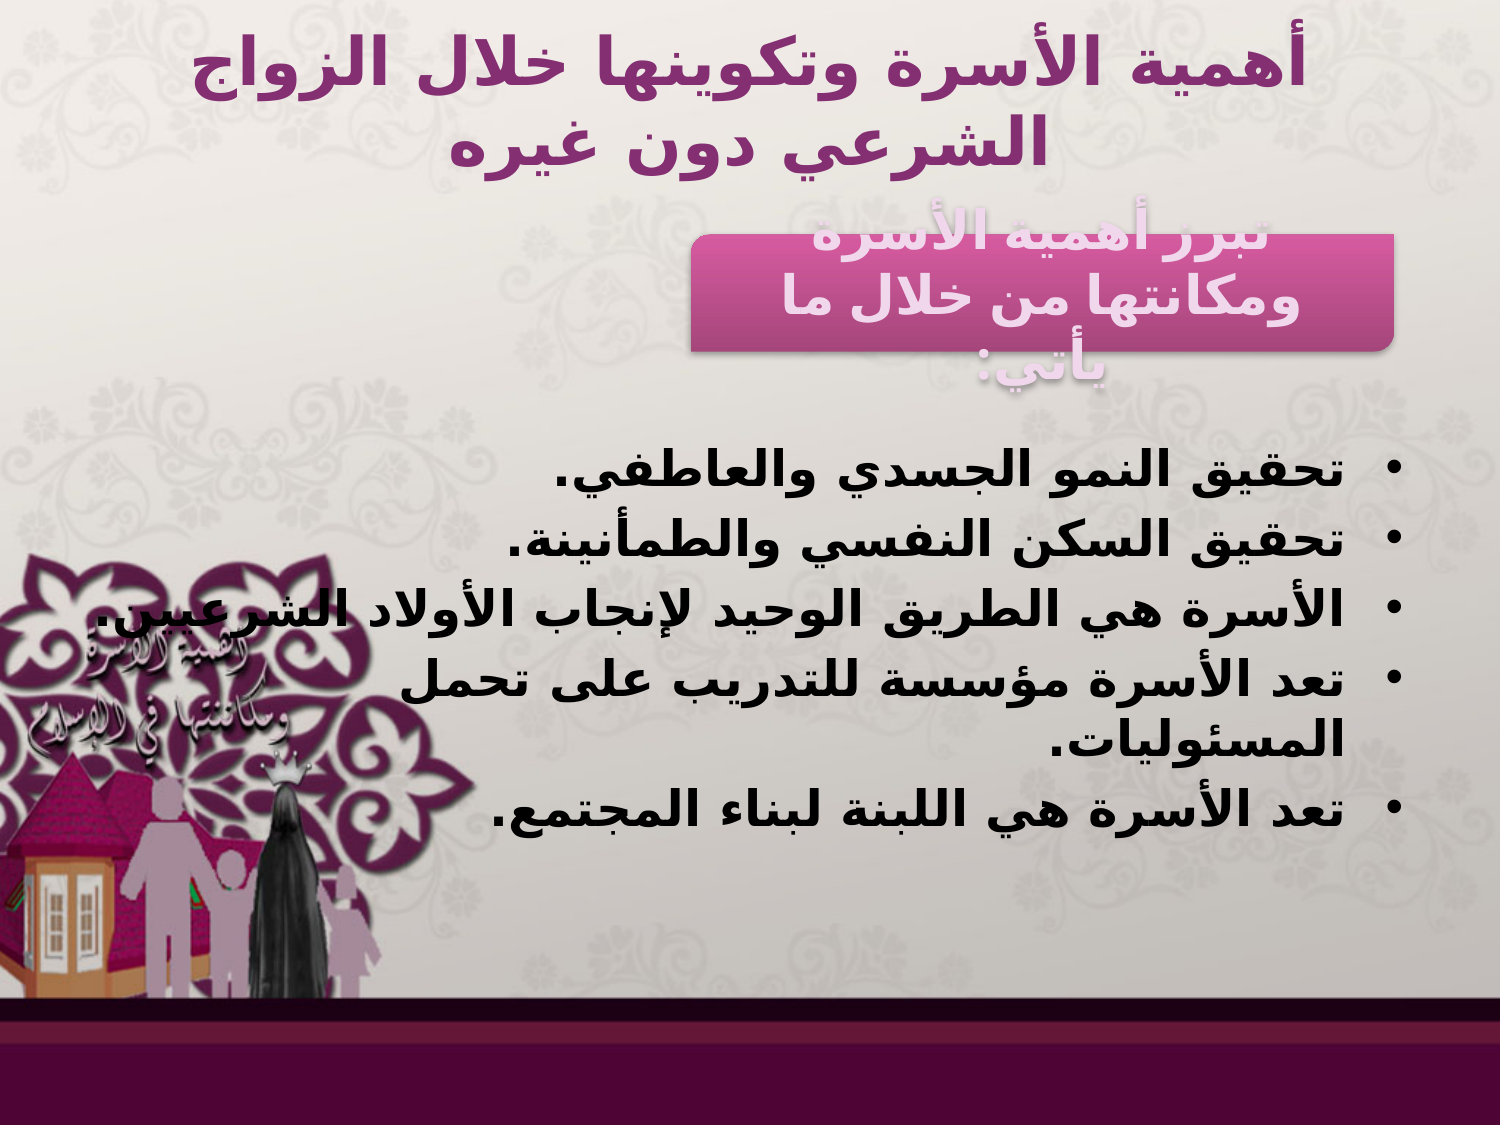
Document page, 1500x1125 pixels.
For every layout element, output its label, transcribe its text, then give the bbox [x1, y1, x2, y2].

picture [0, 0, 1500, 1125]
title أهمية الأسرة وتكوينها خلال الزواج الشرعي دون غيره [74, 44, 1426, 233]
list تحقيق النمو الجسدي والعاطفي. تحقيق السكن النفسي والطمأنينة. الأسرة هي الطريق الوحيد لإنجاب الأولاد الشرعيين. تعد الأسرة مؤسسة للتدريب على تحمل المسئوليات. تعد الأسرة هي اللبنة لبناء المجتمع. [74, 266, 1419, 1006]
text_box تبرز أهمية الأسرة ومكانتها من خلال ما يأتي: [690, 234, 1394, 352]
